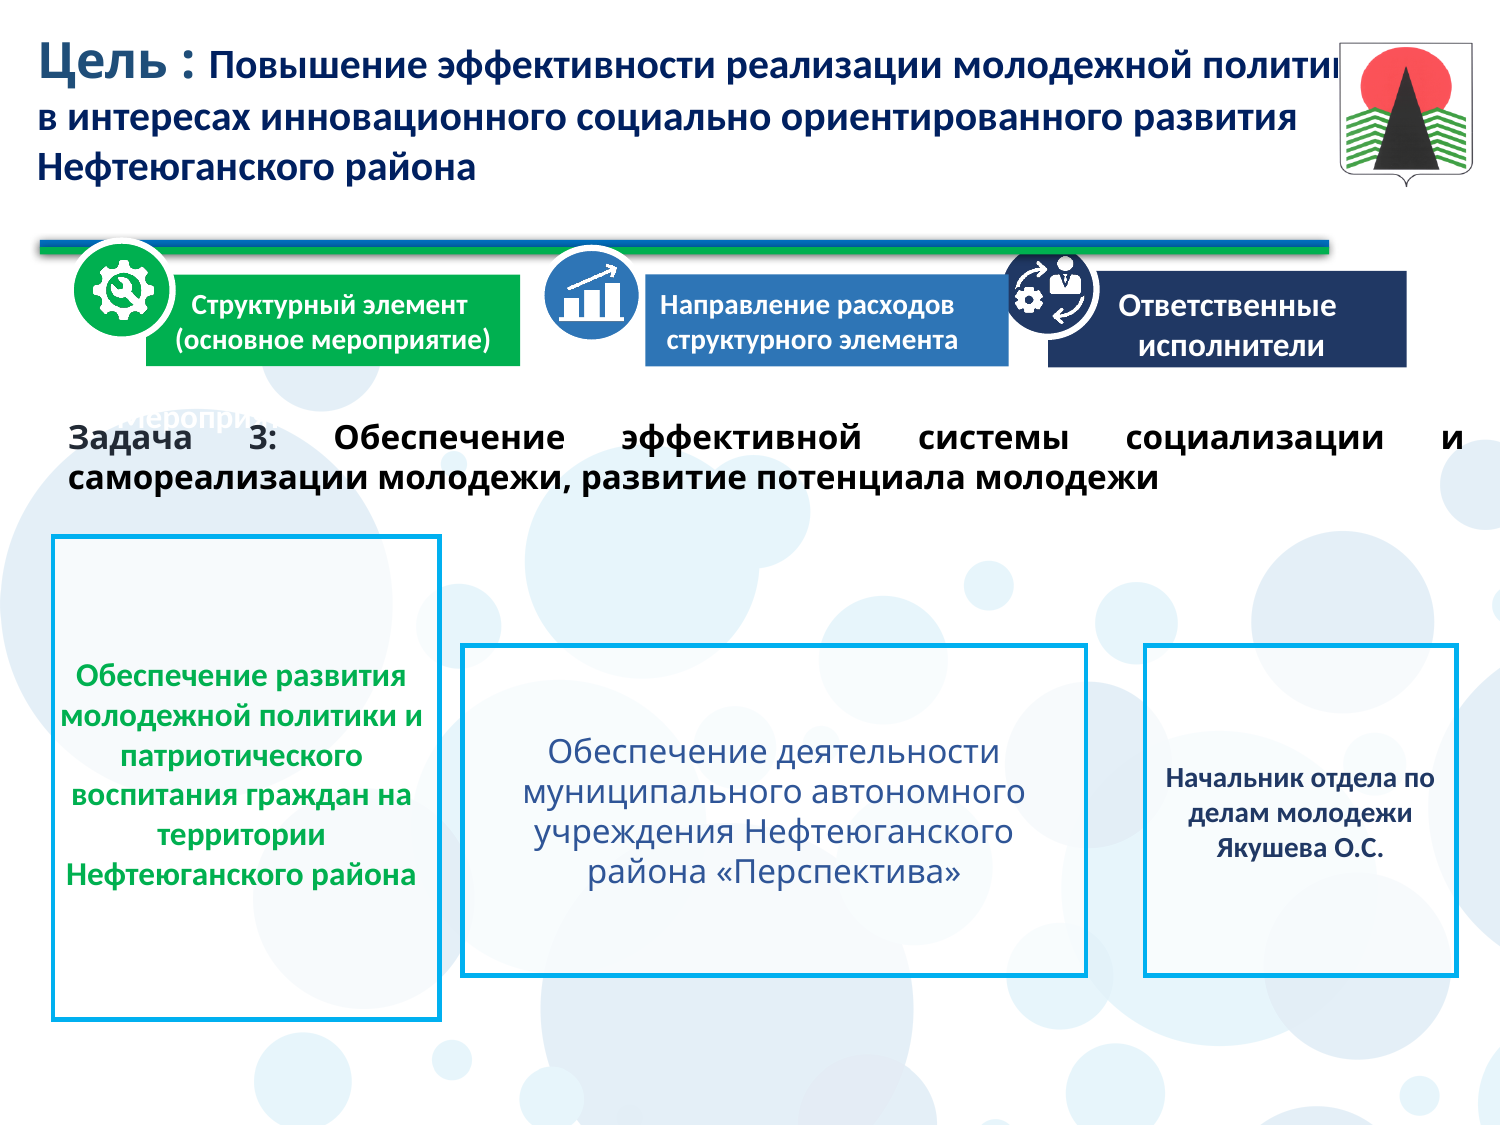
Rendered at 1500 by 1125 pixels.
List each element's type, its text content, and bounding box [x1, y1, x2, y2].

text_box [1360, 270, 1408, 368]
text_box [52, 900, 440, 1021]
text_box Ответственные исполнители [1103, 235, 1360, 368]
picture [1338, 41, 1474, 188]
picture [559, 260, 624, 325]
text_box [52, 535, 440, 645]
text_box Задача 3: Обеспечение эффективной системы социализации и самореализации молодежи, развитие потенциала молодежи [53, 368, 1481, 504]
picture [1012, 256, 1087, 324]
text_box Обеспечение деятельности муниципального автономного учреждения Нефтеюганского района «Перспектива» [462, 644, 1087, 976]
picture [93, 260, 154, 320]
text_box Обеспечение развития молодежной политики и патриотического воспитания граждан на территории Нефтеюганского района [20, 645, 462, 900]
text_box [39, 239, 1330, 255]
text_box [540, 255, 643, 344]
text_box Начальник отдела по делам молодежи Якушева О.С. [1144, 644, 1457, 976]
text_box [1047, 270, 1103, 368]
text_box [514, 603, 949, 664]
text_box [1087, 263, 1098, 320]
text_box [69, 255, 174, 341]
text_box [1000, 263, 1083, 338]
text_box Структурный элемент (основное мероприятие) [145, 274, 521, 367]
text_box Направление расходов структурного элемента [644, 273, 1010, 367]
text_box Цель : Повышение эффективности реализации молодежной политики в интересах инновационного социально ориентированного развития Нефтеюганского района [22, 21, 1406, 197]
